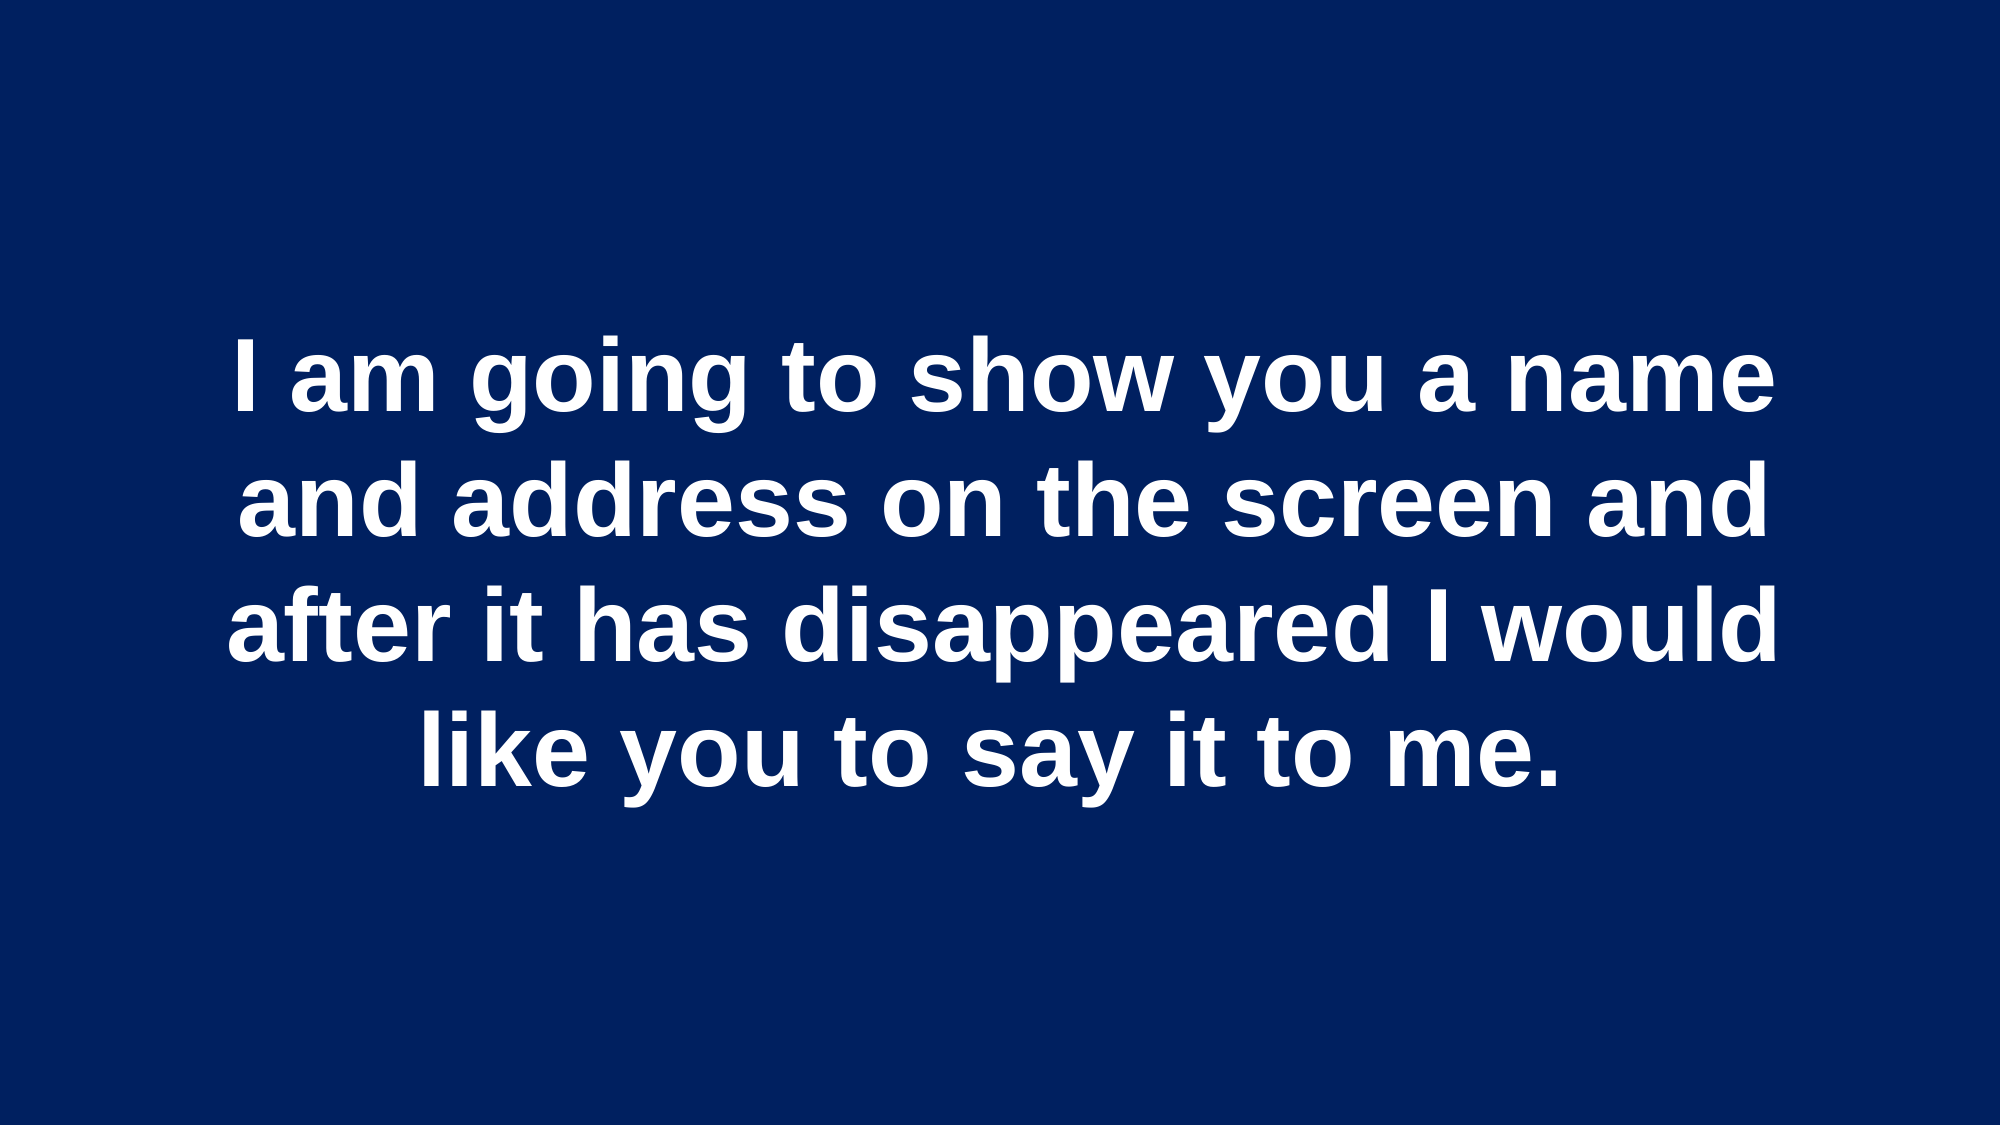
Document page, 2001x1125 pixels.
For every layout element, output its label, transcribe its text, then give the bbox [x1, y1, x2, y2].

text_box I am going to show you a name and address on the screen and after it has disappeared I would like you to say it to me. [123, 300, 1888, 815]
